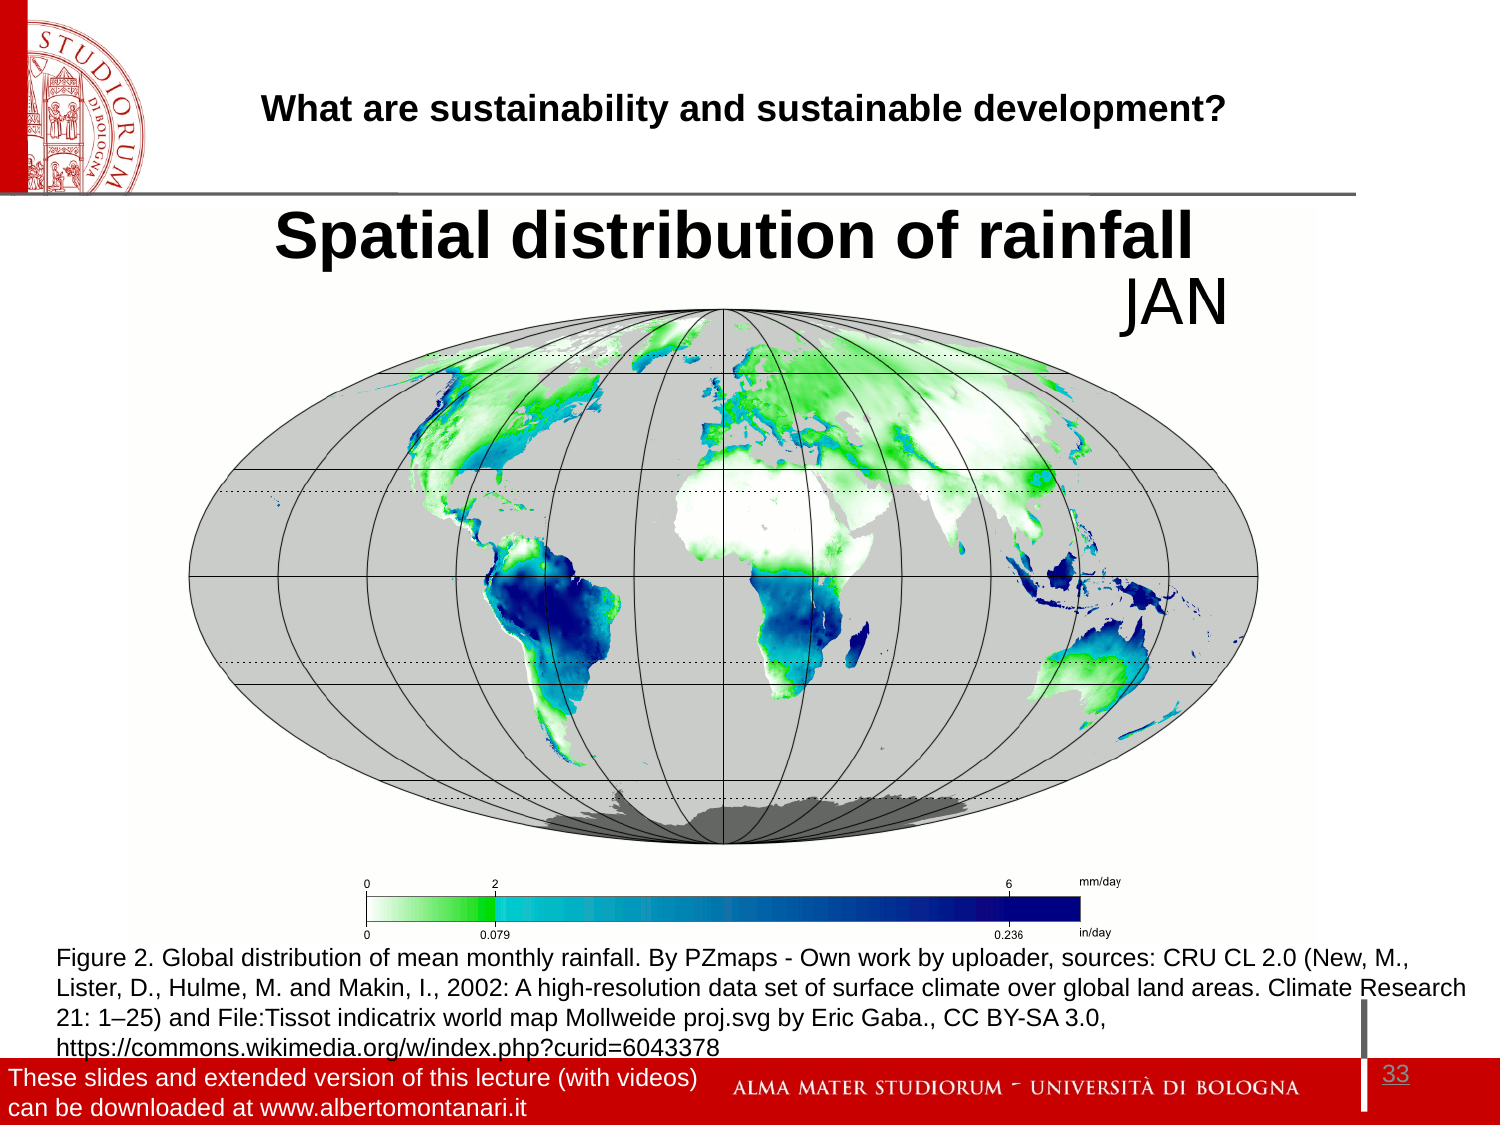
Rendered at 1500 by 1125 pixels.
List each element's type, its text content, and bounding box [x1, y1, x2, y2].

picture [28, 16, 151, 184]
slide_number 33 [1074, 1069, 1425, 1103]
picture [638, 1074, 645, 1085]
picture [110, 1074, 117, 1085]
picture [186, 1074, 193, 1085]
picture [296, 1074, 303, 1085]
picture [129, 207, 1318, 945]
picture [0, 1058, 1500, 1125]
text_box Figure 2. Global distribution of mean monthly rainfall. By PZmaps - Own work by uploader, sources: CRU CL 2.0 (New, M., Lister, D., Hulme, M. and Makin, I., 2002: A high-resolution data set of surface climate over global land areas. Climate Research 21: 1–25) and File:Tissot indicatrix world map Mollweide proj.svg by Eric Gaba., CC BY-SA 3.0, https://commons.wikimedia.org/w/index.php?curid=6043378 [41, 934, 1500, 1069]
picture [268, 1074, 275, 1085]
text_box Spatial distribution of rainfall [0, 184, 1471, 280]
